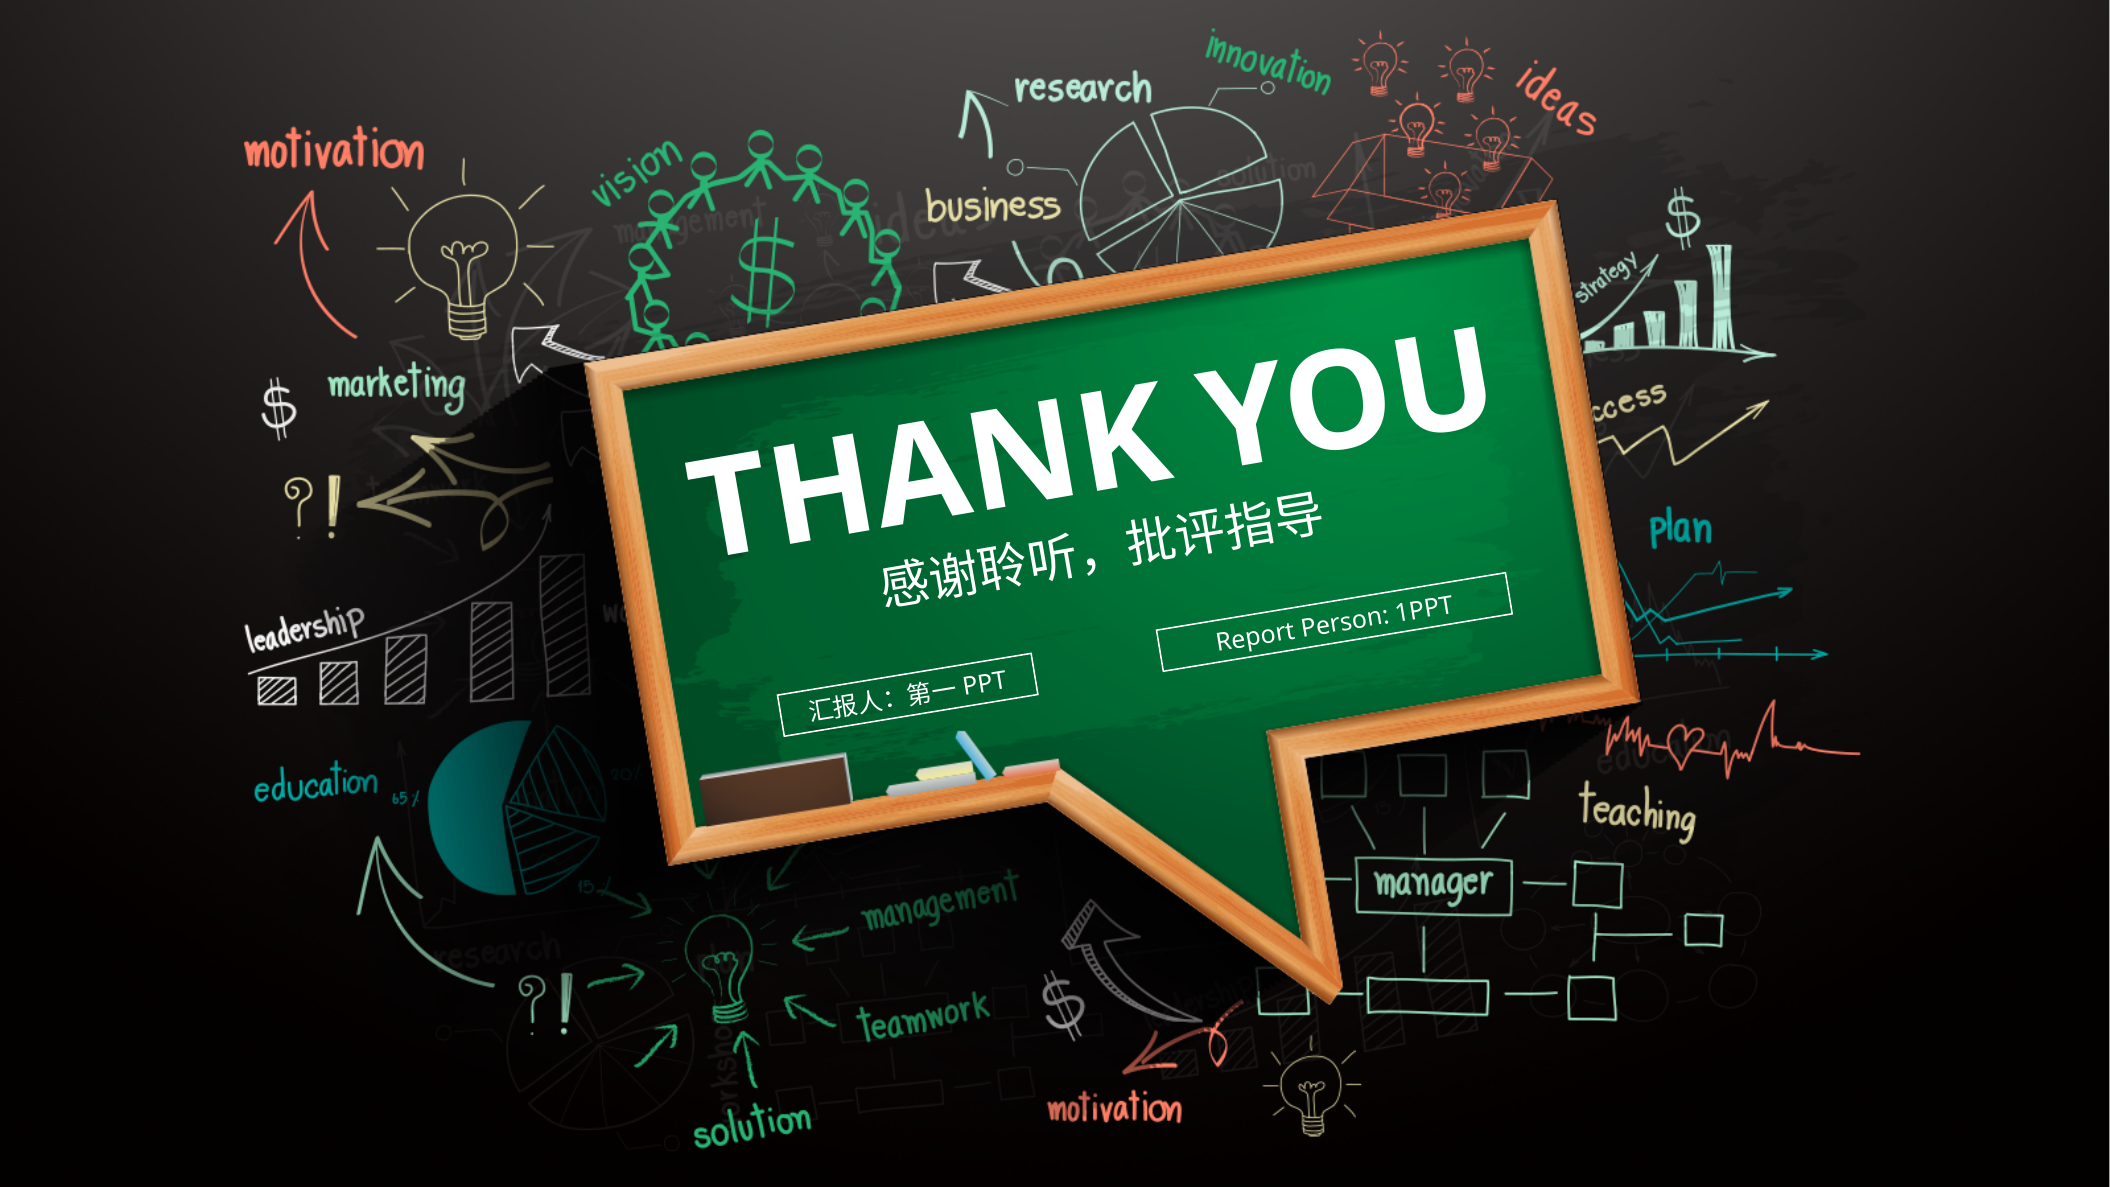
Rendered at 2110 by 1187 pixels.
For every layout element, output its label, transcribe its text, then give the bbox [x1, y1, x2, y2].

text_box 感谢聆听，批评指导 [716, 453, 1488, 644]
text_box Thank you [641, 279, 1543, 594]
text_box 汇报人：第一PPT [777, 653, 1038, 737]
text_box [0, 0, 2110, 1187]
text_box Report Person: 1PPT [1156, 572, 1513, 672]
